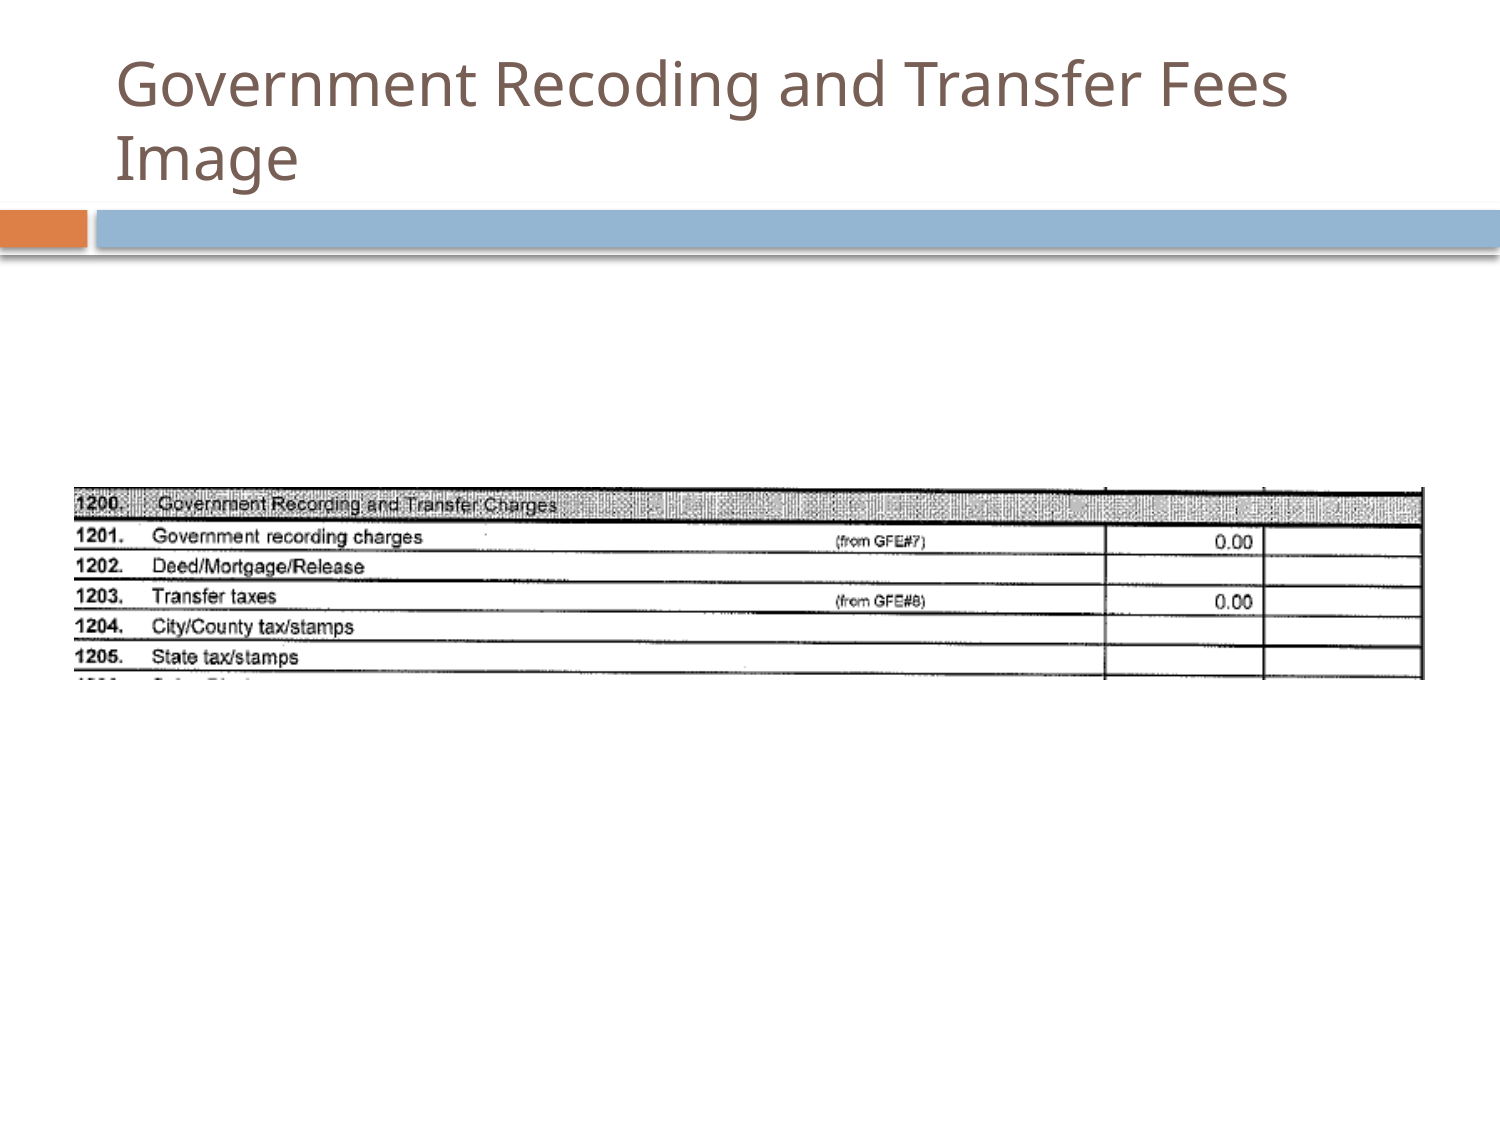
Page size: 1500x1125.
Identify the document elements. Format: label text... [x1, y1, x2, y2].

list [74, 487, 1426, 680]
title Government Recoding and Transfer Fees Image [100, 37, 1438, 200]
